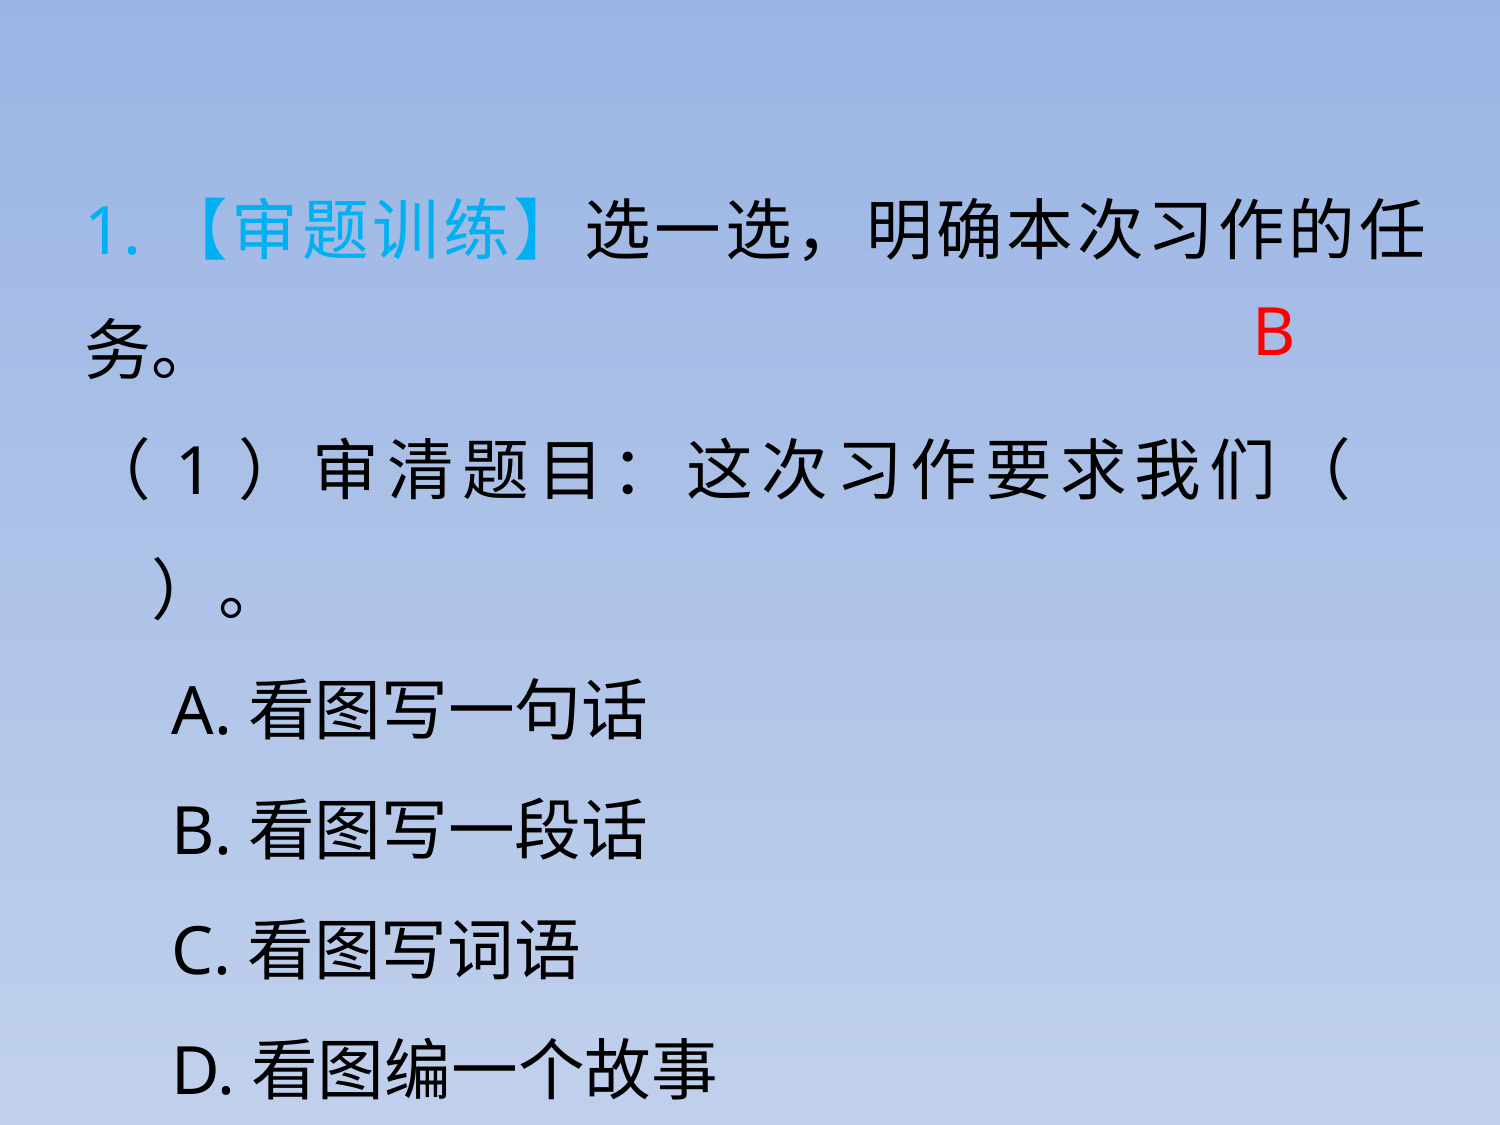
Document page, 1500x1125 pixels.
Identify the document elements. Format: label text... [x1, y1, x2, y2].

text_box B [1237, 281, 1311, 376]
text_box 1.【审题训练】选一选，明确本次习作的任务。 （1）审清题目：这次习作要求我们（ ）。 A.看图写一句话 B.看图写一段话 C.看图写词语 D.看图编一个故事 [70, 140, 1442, 1115]
